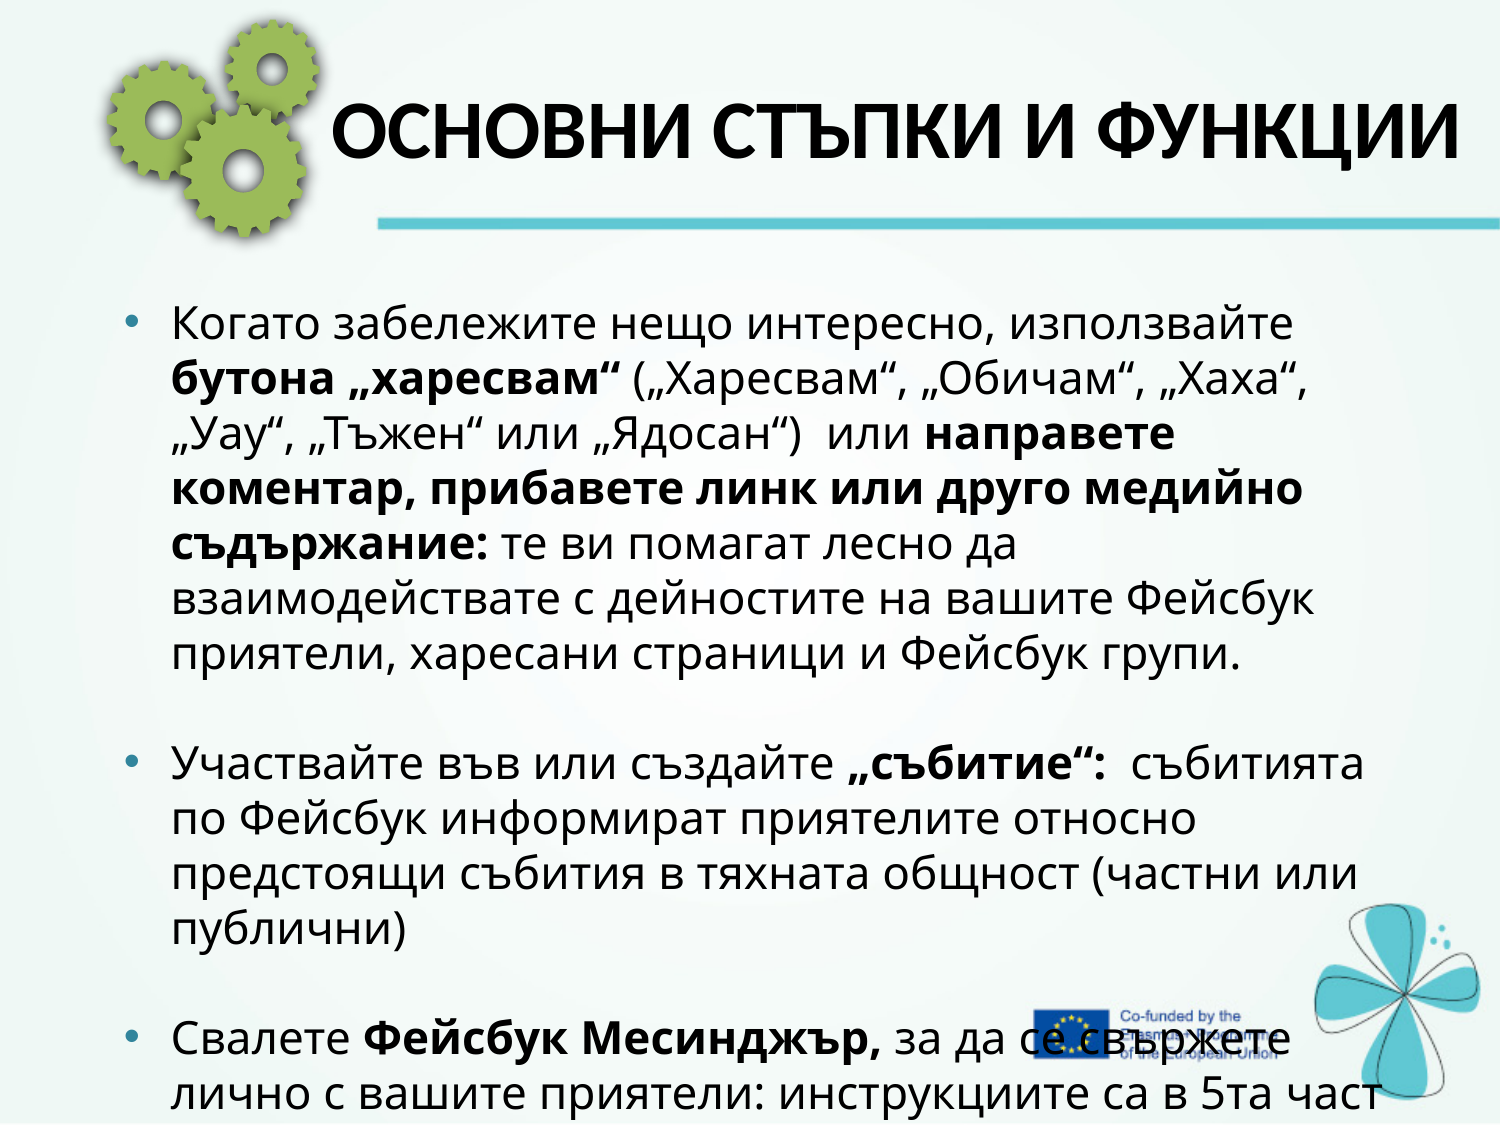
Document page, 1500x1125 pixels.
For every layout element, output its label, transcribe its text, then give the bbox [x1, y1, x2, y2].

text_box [106, 19, 320, 237]
text_box ОСНОВНИ СТЪПКИ И ФУНКЦИИ [325, 67, 1477, 183]
picture [0, 0, 1500, 1125]
text_box Когато забележите нещо интересно, използвайте бутона „харесвам“ („Харесвам“, „Обичам“, „Хаха“, „Уау“, „Тъжен“ или „Ядосан“) или направете коментар, прибавете линк или друго медийно съдържание: те ви помагат лесно да взаимодействате с дейностите на вашите Фейсбук приятели, харесани страници и Фейсбук групи. Участвайте във или създайте „събитие“: събитията по Фейсбук информират приятелите относно предстоящи събития в тяхната общност (частни или публични) Свалете Фейсбук Месинджър, за да се свържете лично с вашите приятели: инструкциите са в 5та част на този модул. [109, 286, 1400, 1125]
